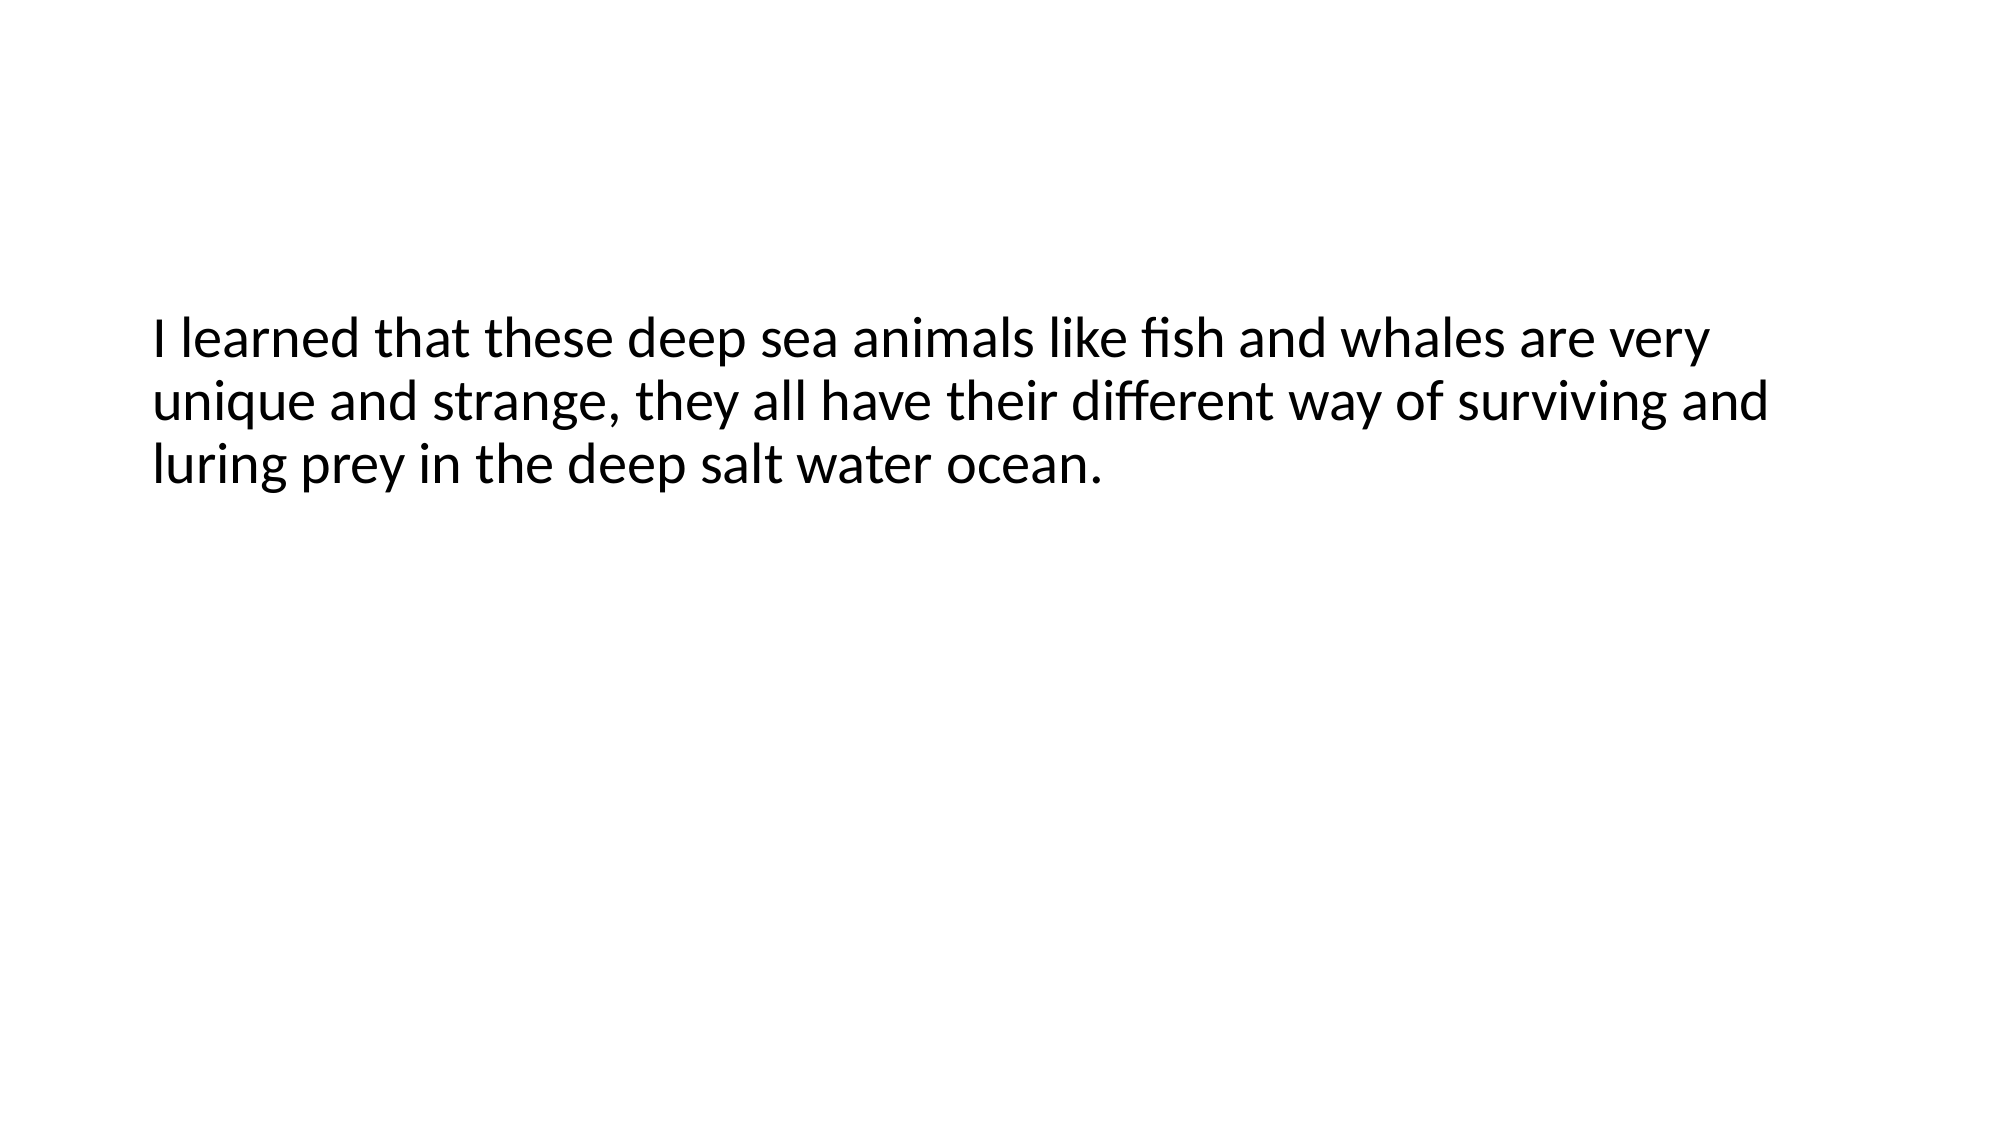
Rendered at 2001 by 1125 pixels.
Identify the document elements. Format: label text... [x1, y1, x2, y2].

list I learned that these deep sea animals like fish and whales are very unique and strange, they all have their different way of surviving and luring prey in the deep salt water ocean. [137, 299, 1863, 1014]
